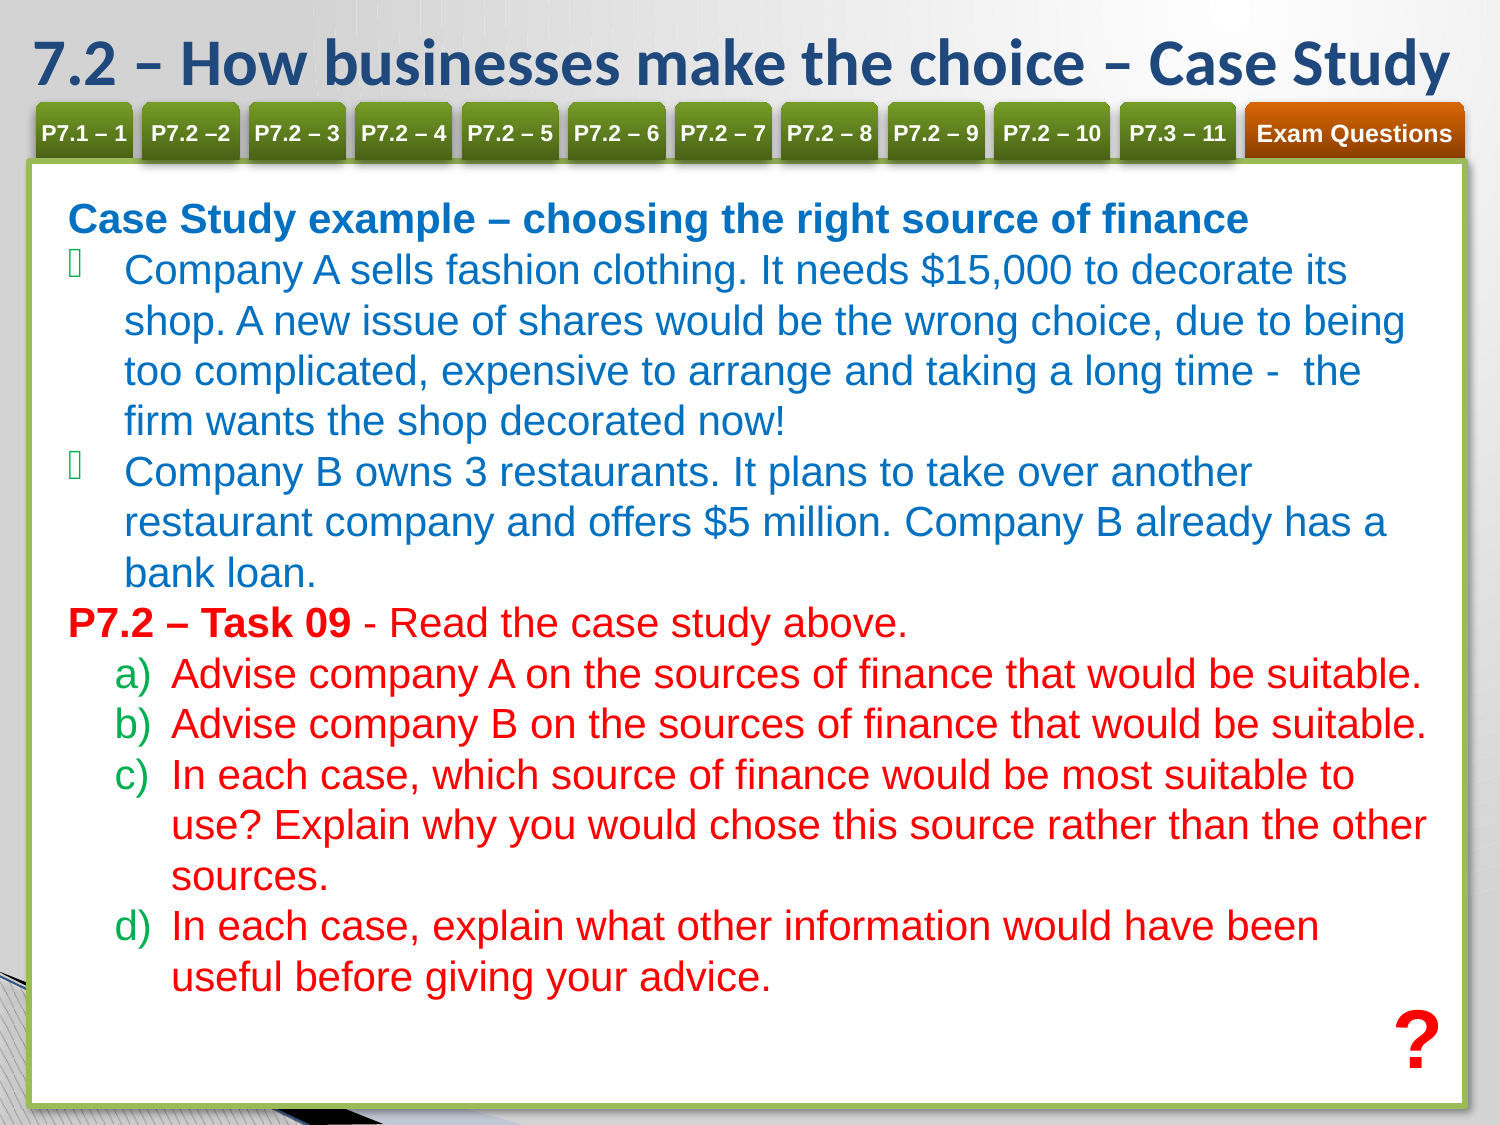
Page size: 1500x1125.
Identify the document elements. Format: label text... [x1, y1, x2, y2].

picture [281, 1114, 303, 1125]
text_box Case Study example – choosing the right source of finance Company A sells fashion clothing. It needs $15,000 to decorate its shop. A new issue of shares would be the wrong choice, due to being too complicated, expensive to arrange and taking a long time - the firm wants the shop decorated now! Company B owns 3 restaurants. It plans to take over another restaurant company and offers $5 million. Company B already has a bank loan. P7.2 – Task 09 - Read the case study above. Advise company A on the sources of finance that would be suitable. Advise company B on the sources of finance that would be suitable. In each case, which source of finance would be most suitable to use? Explain why you would chose this source rather than the other sources. In each case, explain what other information would have been useful before giving your advice. [53, 184, 1447, 1008]
text_box ? [1377, 977, 1459, 1093]
title 7.2 – How businesses make the choice – Case Study [17, 7, 1471, 110]
